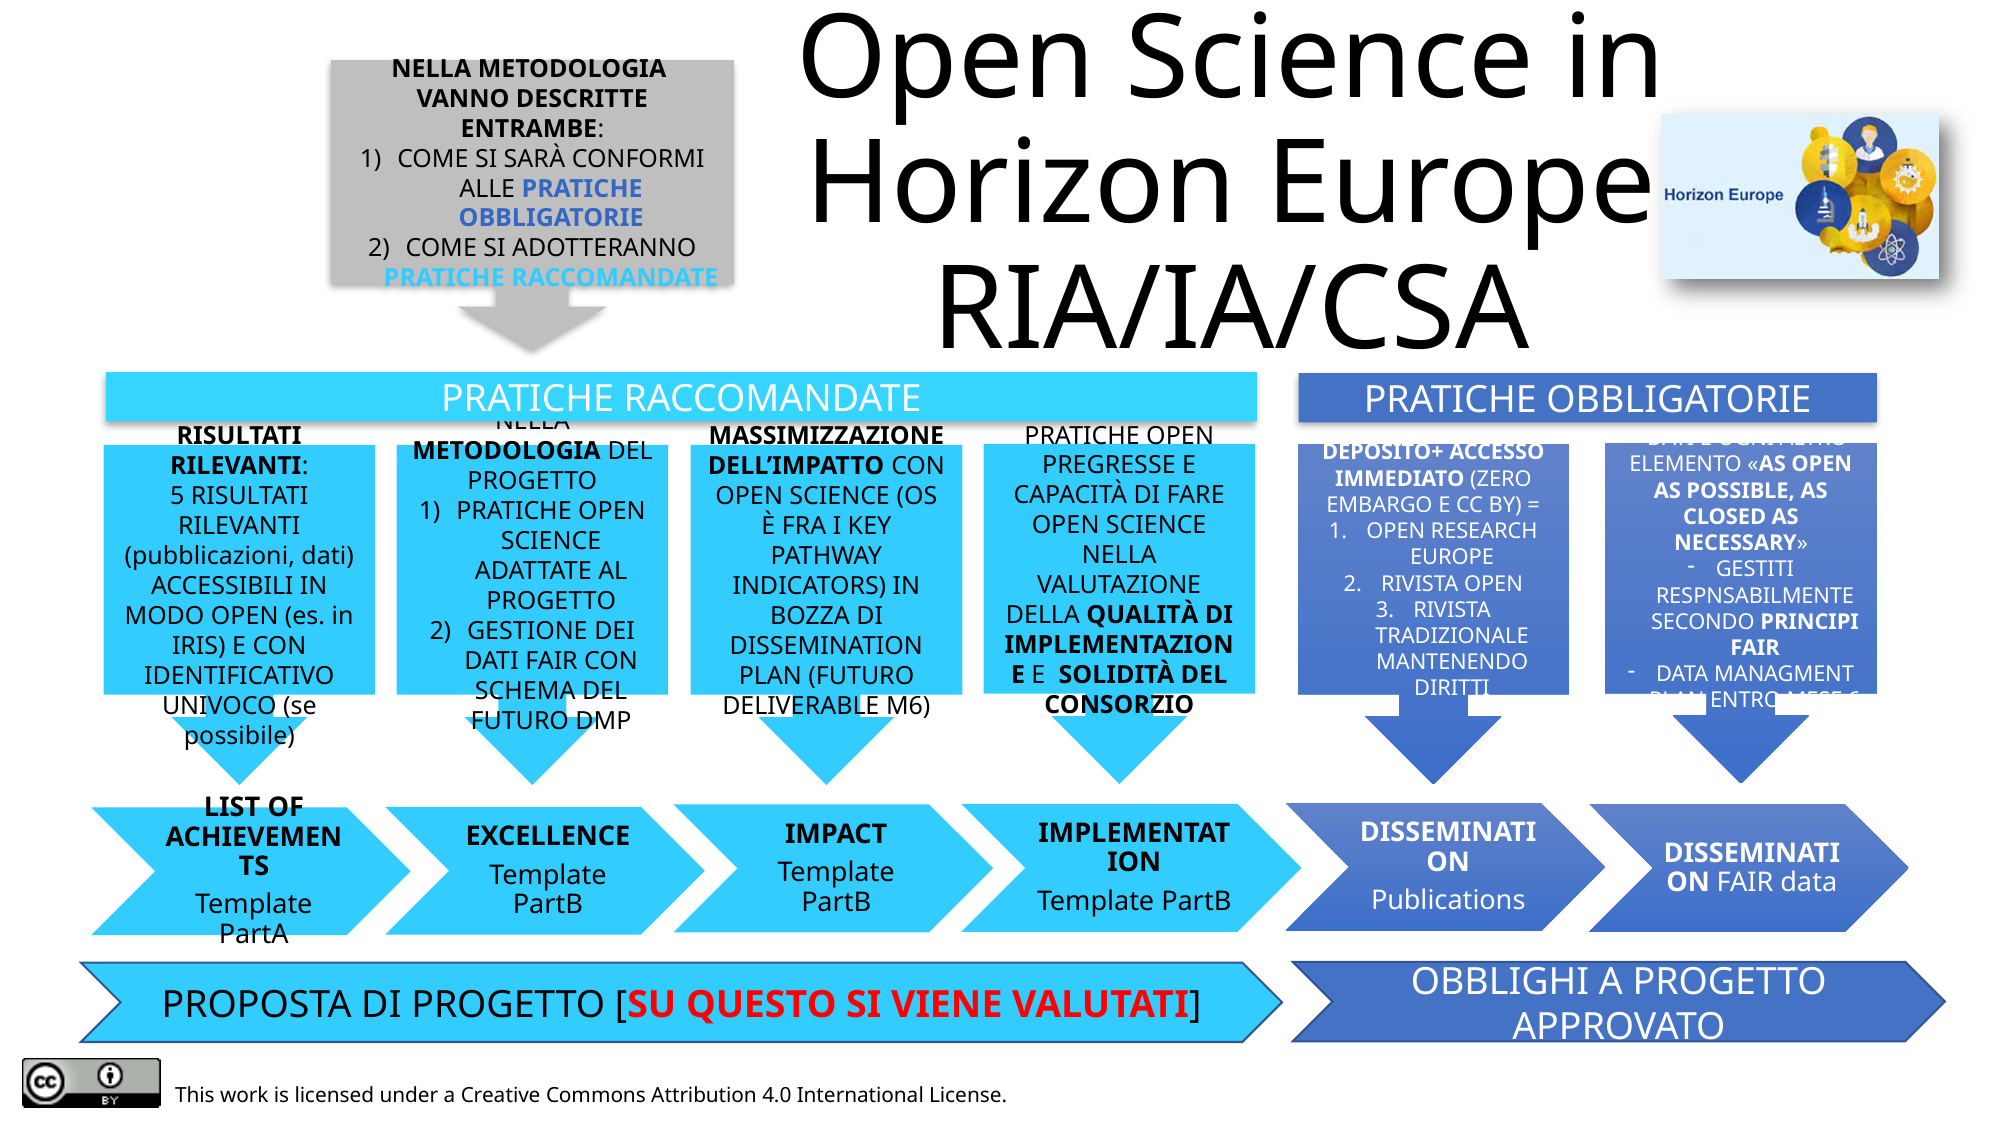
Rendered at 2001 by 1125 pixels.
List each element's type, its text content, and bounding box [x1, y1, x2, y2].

text_box PROPOSTA DI PROGETTO [SU QUESTO SI VIENE VALUTATI] [78, 961, 1284, 1044]
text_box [1285, 803, 1589, 931]
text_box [961, 803, 1302, 932]
text_box - DATI E OGNI ALTRO ELEMENTO «AS OPEN AS POSSIBLE, AS CLOSED AS NECESSARY» GESTITI RESPNSABILMENTE SECONDO PRINCIPI FAIR DATA MANAGMENT PLAN ENTRO MESE 6 [1605, 443, 1877, 784]
text_box OBBLIGHI A PROGETTO APPROVATO [1290, 960, 1947, 1043]
text_box NEL LISTA DEI RISULTATI RILEVANTI: 5 RISULTATI RILEVANTI (pubblicazioni, dati) ACCESSIBILI IN MODO OPEN (es. in IRIS) E CON IDENTIFICATIVO UNIVOCO (se possibile) [103, 444, 376, 786]
text_box PRATICHE OBBLIGATORIE [1298, 372, 1878, 423]
title Open Science in Horizon Europe RIA/IA/CSA [681, 0, 1781, 381]
text_box PRATICHE OPEN PREGRESSE E CAPACITÀ DI FARE OPEN SCIENCE NELLA VALUTAZIONE DELLA QUALITÀ DI IMPLEMENTAZIONE E SOLIDITÀ DEL CONSORZIO [983, 443, 1256, 785]
picture [22, 1058, 161, 1108]
text_box DEPOSITO+ ACCESSO IMMEDIATO (ZERO EMBARGO E CC BY) = OPEN RESEARCH EUROPE RIVISTA OPEN RIVISTA TRADIZIONALE MANTENENDO DIRITTI [1297, 444, 1570, 785]
text_box PRATICHE RACCOMANDATE [105, 371, 1258, 422]
text_box NELLA METODOLOGIA VANNO DESCRITTE ENTRAMBE: COME SI SARÀ CONFORMI ALLE PRATICHE OBBLIGATORIE COME SI ADOTTERANNO PRATICHE RACCOMANDATE [330, 60, 734, 351]
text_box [385, 806, 705, 935]
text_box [91, 807, 411, 936]
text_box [673, 804, 994, 933]
picture [1640, 93, 1981, 321]
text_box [1589, 803, 1909, 932]
text_box MASSIMIZZAZIONE DELL’IMPATTO CON OPEN SCIENCE (OS È FRA I KEY PATHWAY INDICATORS) IN BOZZA DI DISSEMINATION PLAN (FUTURO DELIVERABLE M6) [690, 444, 963, 786]
text_box This work is licensed under a Creative Commons Attribution 4.0 International License. [160, 1074, 1396, 1125]
text_box NELLA METODOLOGIA DEL PROGETTO PRATICHE OPEN SCIENCE ADATTATE AL PROGETTO GESTIONE DEI DATI FAIR CON SCHEMA DEL FUTURO DMP [396, 444, 669, 786]
